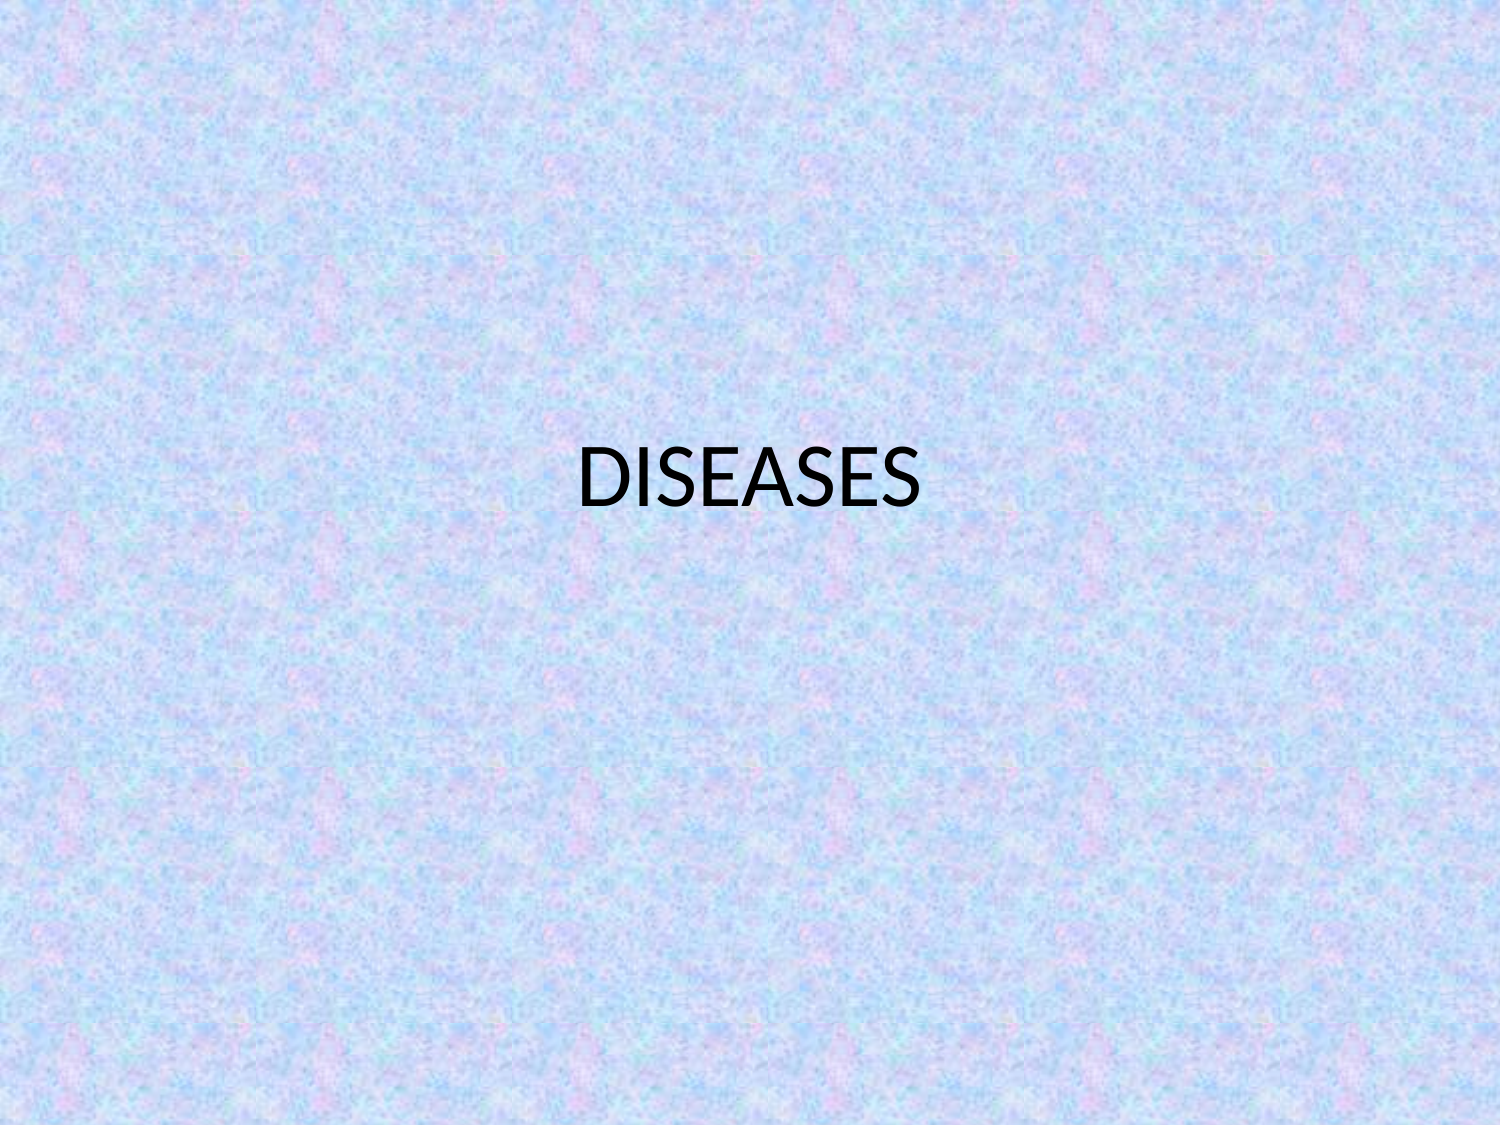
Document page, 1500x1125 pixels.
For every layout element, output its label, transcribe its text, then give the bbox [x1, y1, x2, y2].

picture [0, 0, 1500, 1125]
title DISEASES [112, 349, 1388, 591]
